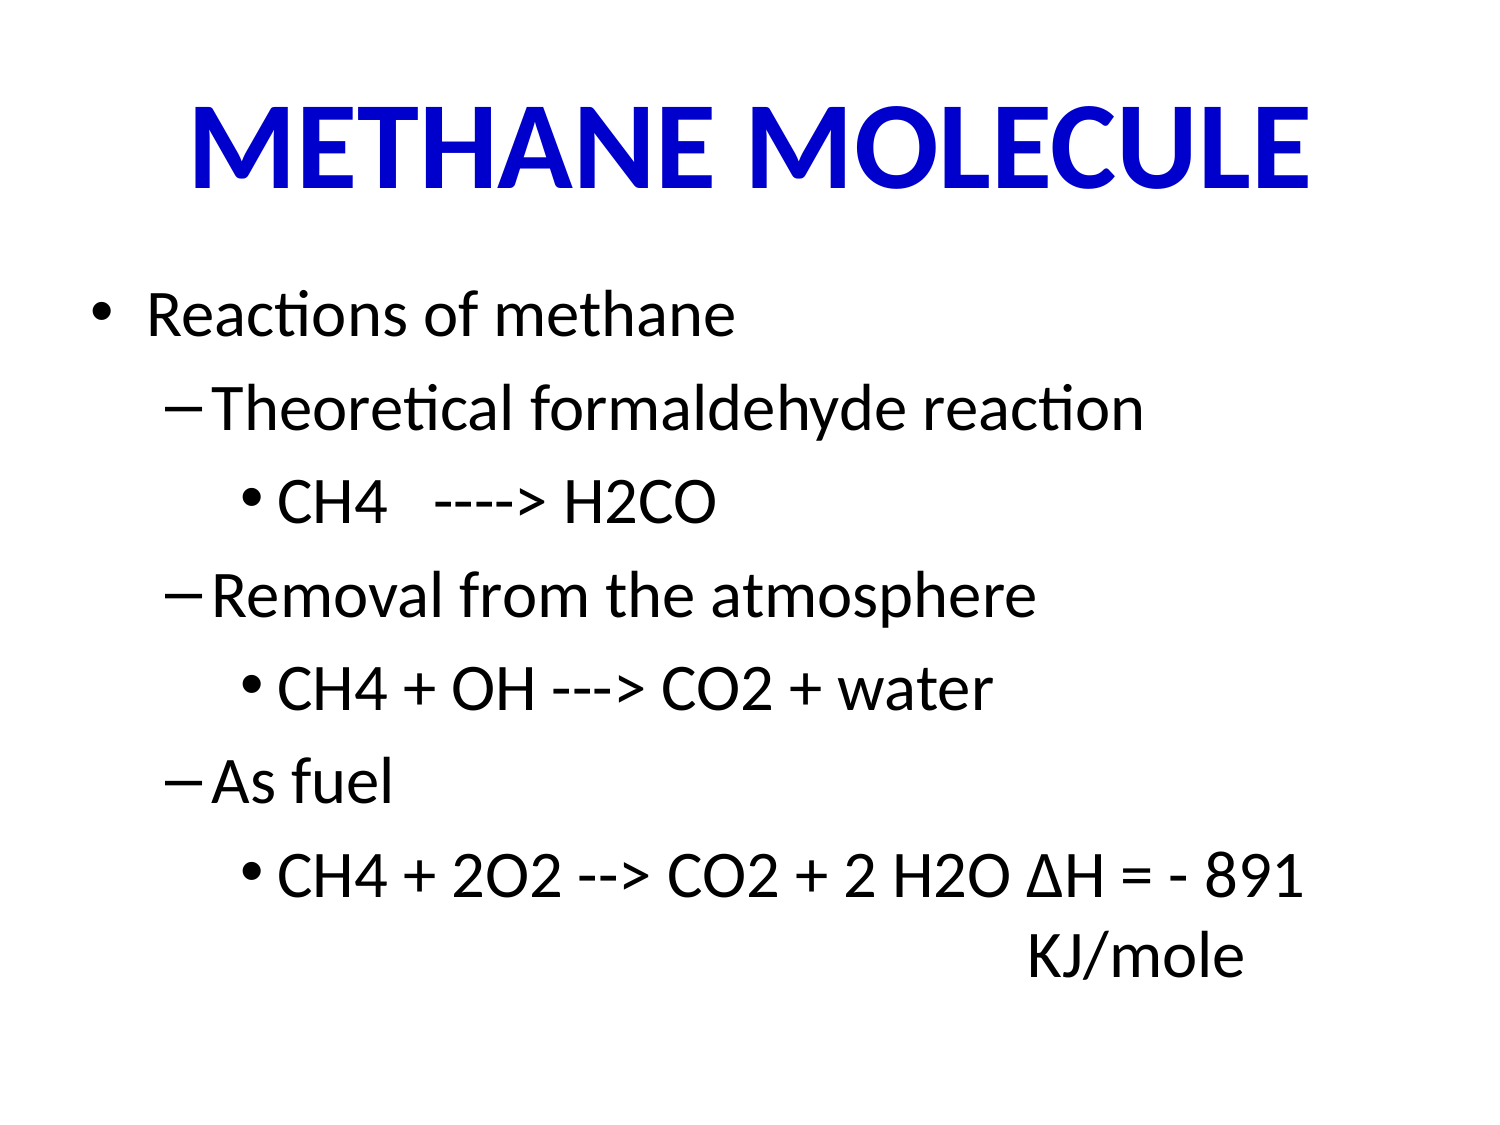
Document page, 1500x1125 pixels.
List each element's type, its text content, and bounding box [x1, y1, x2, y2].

list Reactions of methane Theoretical formaldehyde reaction CH4 ----> H2CO Removal from the atmosphere CH4 + OH ---> CO2 + water As fuel CH4 + 2O2 --> CO2 + 2 H2O ∆H = - 891 KJ/mole [75, 262, 1425, 1005]
title METHANE MOLECULE [75, 45, 1425, 233]
